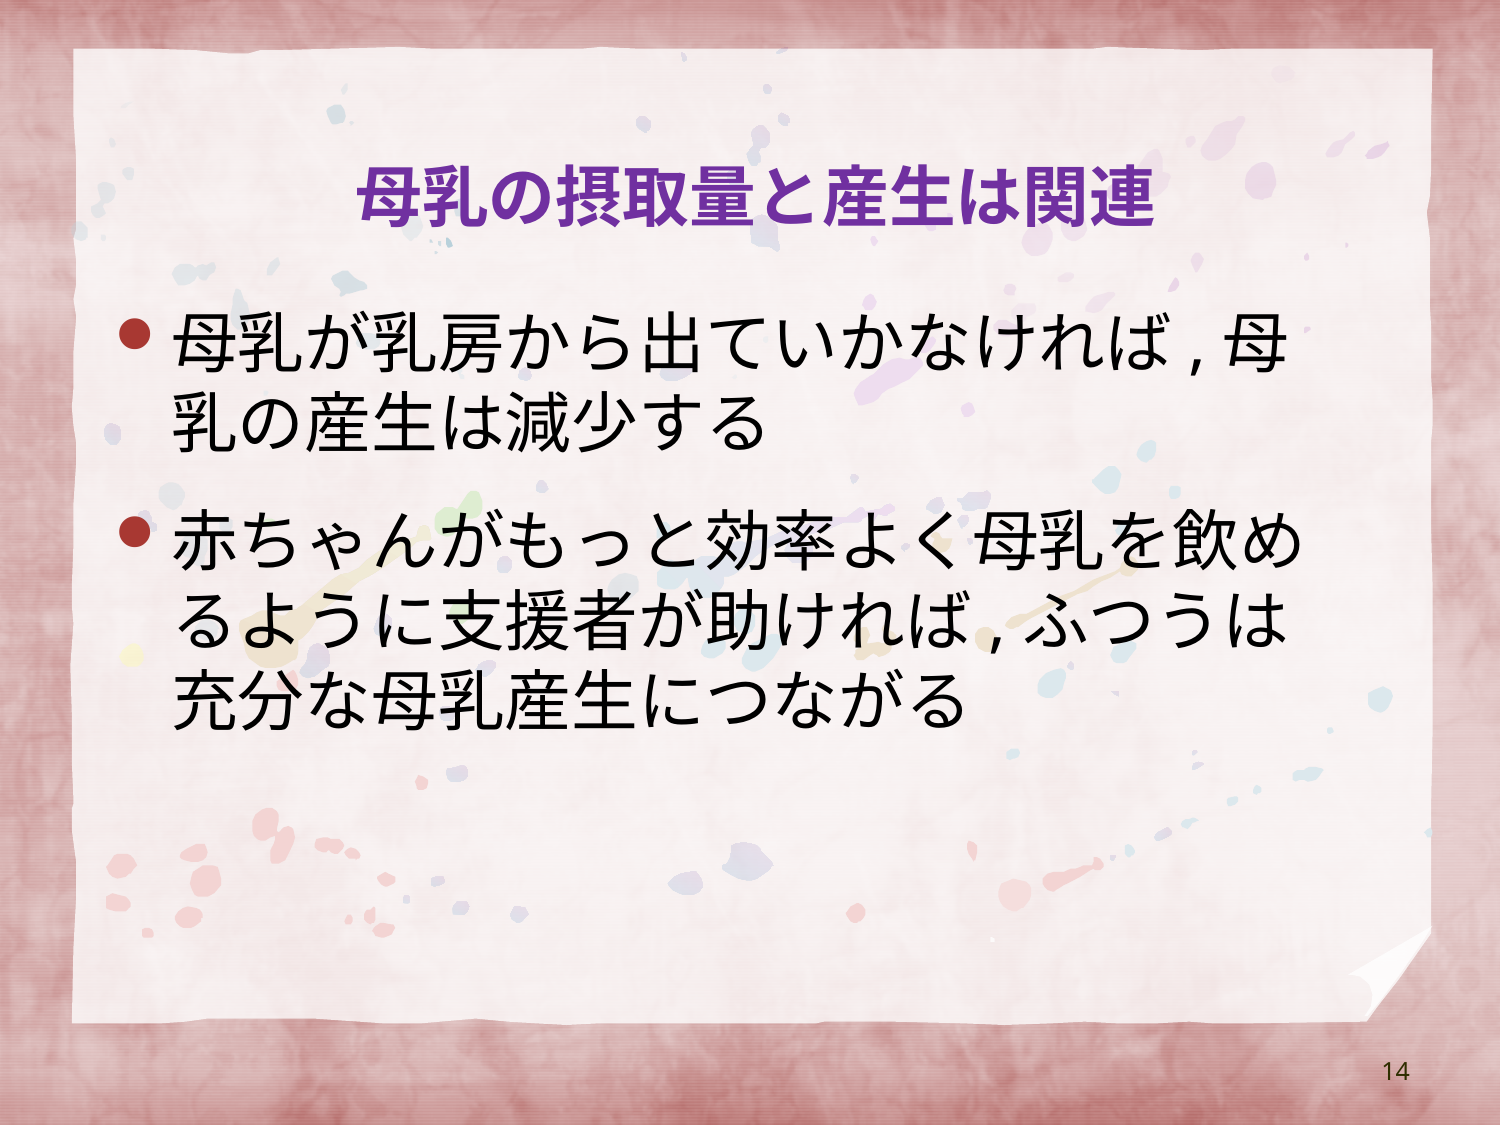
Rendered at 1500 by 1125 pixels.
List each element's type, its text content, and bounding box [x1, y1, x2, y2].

slide_number 14 [1074, 1042, 1425, 1103]
title 母乳の摂取量と産生は関連 [152, 175, 1360, 294]
list 母乳が乳房から出ていかなければ,母乳の産生は減少する 赤ちゃんがもっと効率よく母乳を飲めるように支援者が助ければ,ふつうは充分な母乳産生につながる [99, 292, 1358, 788]
